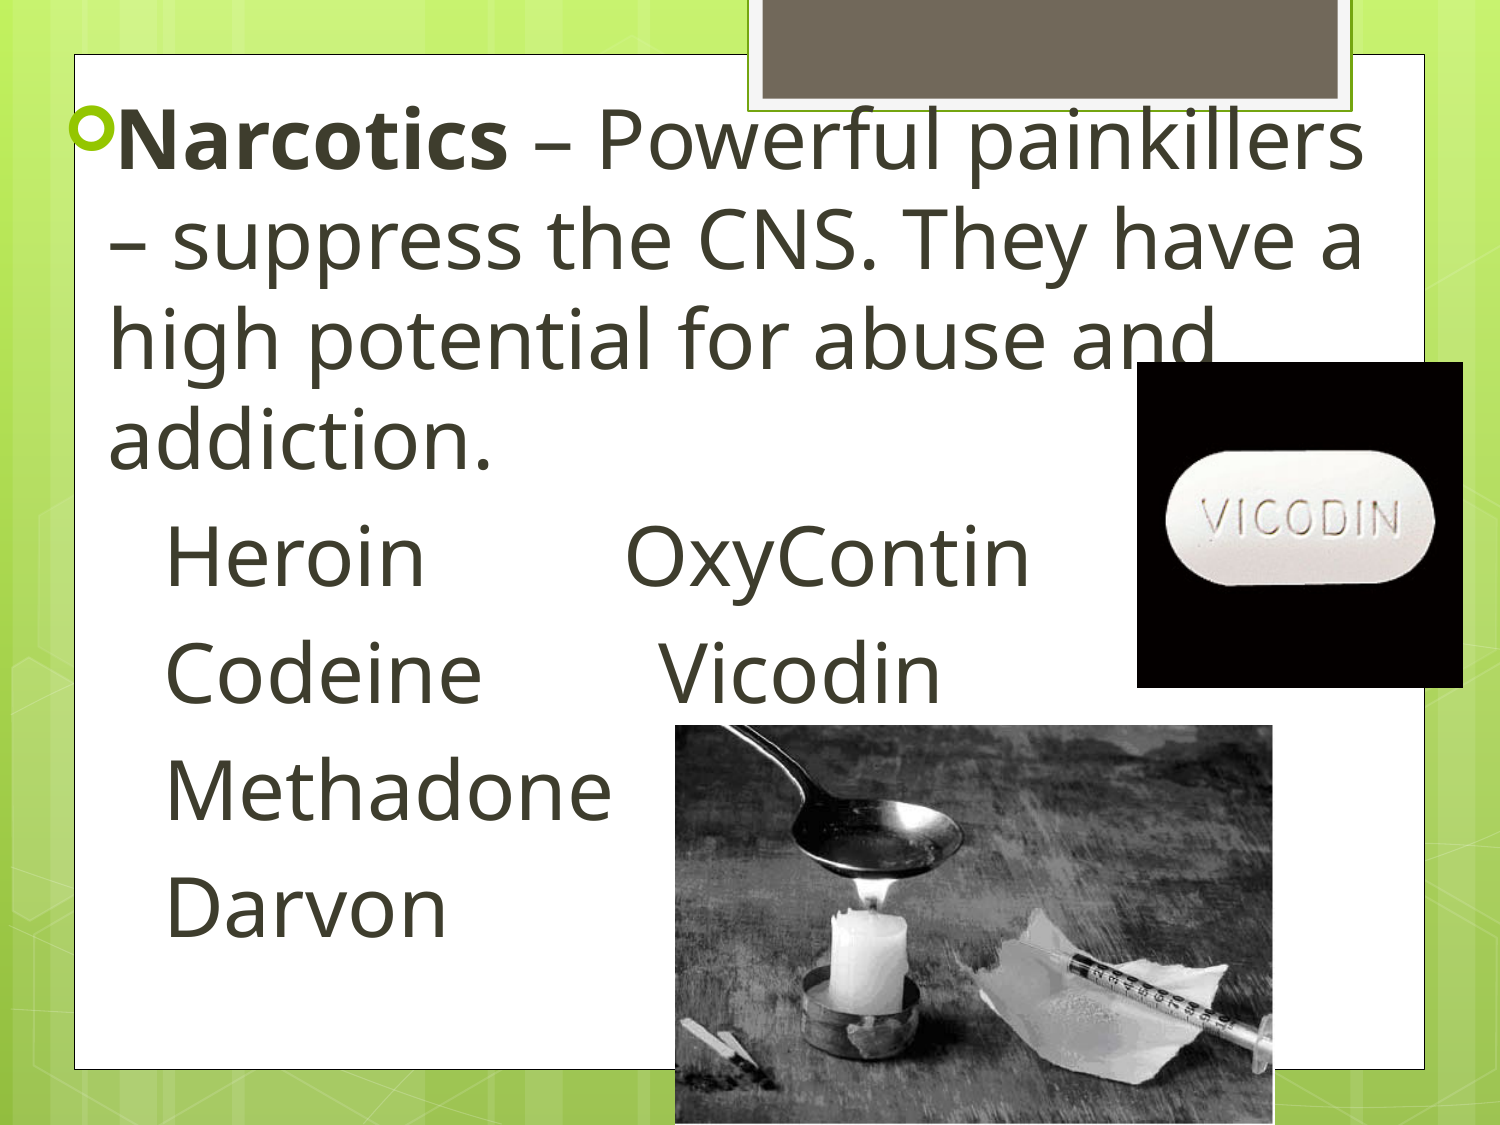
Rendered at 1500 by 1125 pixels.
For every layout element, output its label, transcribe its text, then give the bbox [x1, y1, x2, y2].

list Narcotics – Powerful painkillers – suppress the CNS. They have a high potential for abuse and addiction. Heroin OxyContin Codeine Vicodin Methadone Darvon [37, 78, 1388, 972]
picture [1137, 362, 1463, 688]
picture [674, 725, 1276, 1125]
